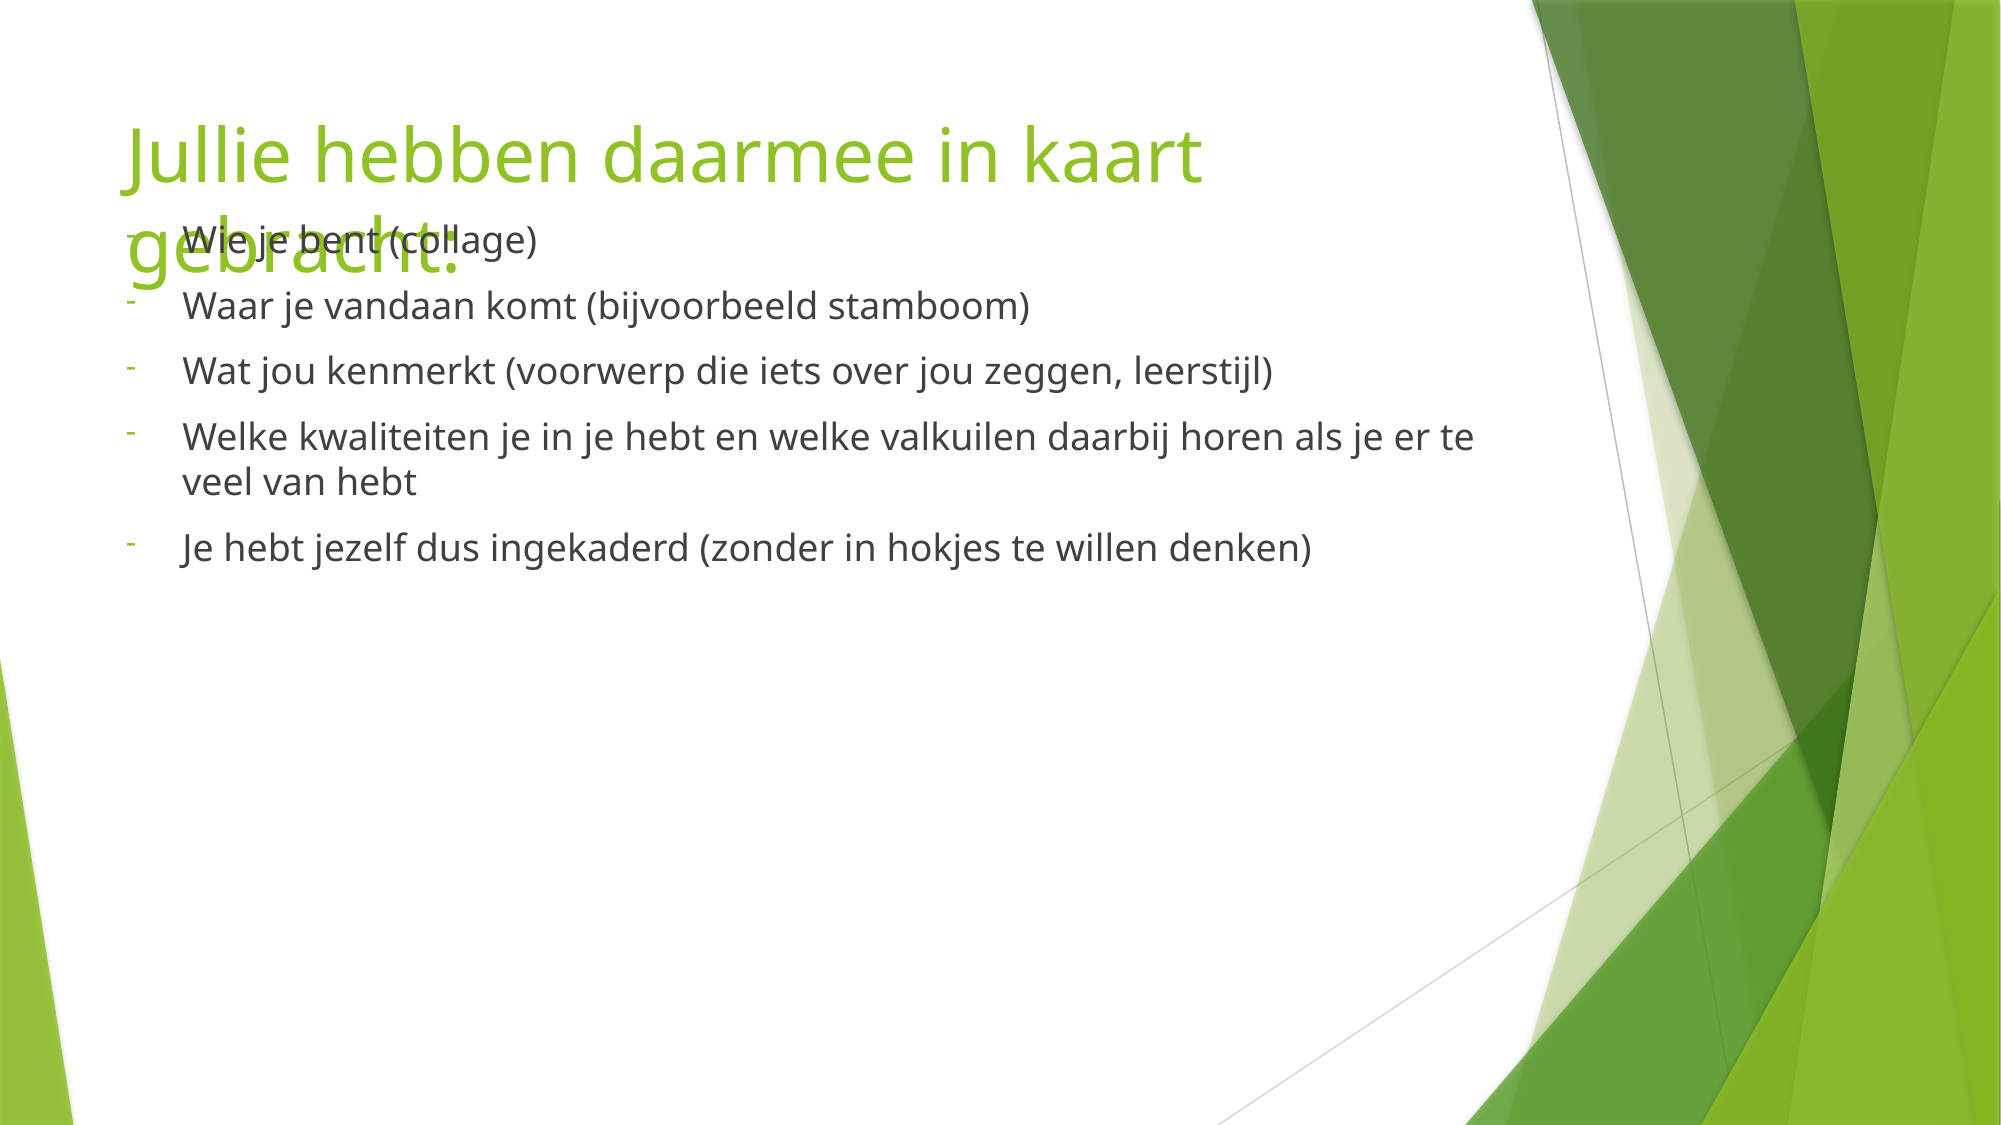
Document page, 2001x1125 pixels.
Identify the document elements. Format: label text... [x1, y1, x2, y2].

title Jullie hebben daarmee in kaart gebracht: [111, 99, 1567, 317]
list Wie je bent (collage) Waar je vandaan komt (bijvoorbeeld stamboom) Wat jou kenmerkt (voorwerp die iets over jou zeggen, leerstijl) Welke kwaliteiten je in je hebt en welke valkuilen daarbij horen als je er te veel van hebt Je hebt jezelf dus ingekaderd (zonder in hokjes te willen denken) [111, 208, 1522, 845]
